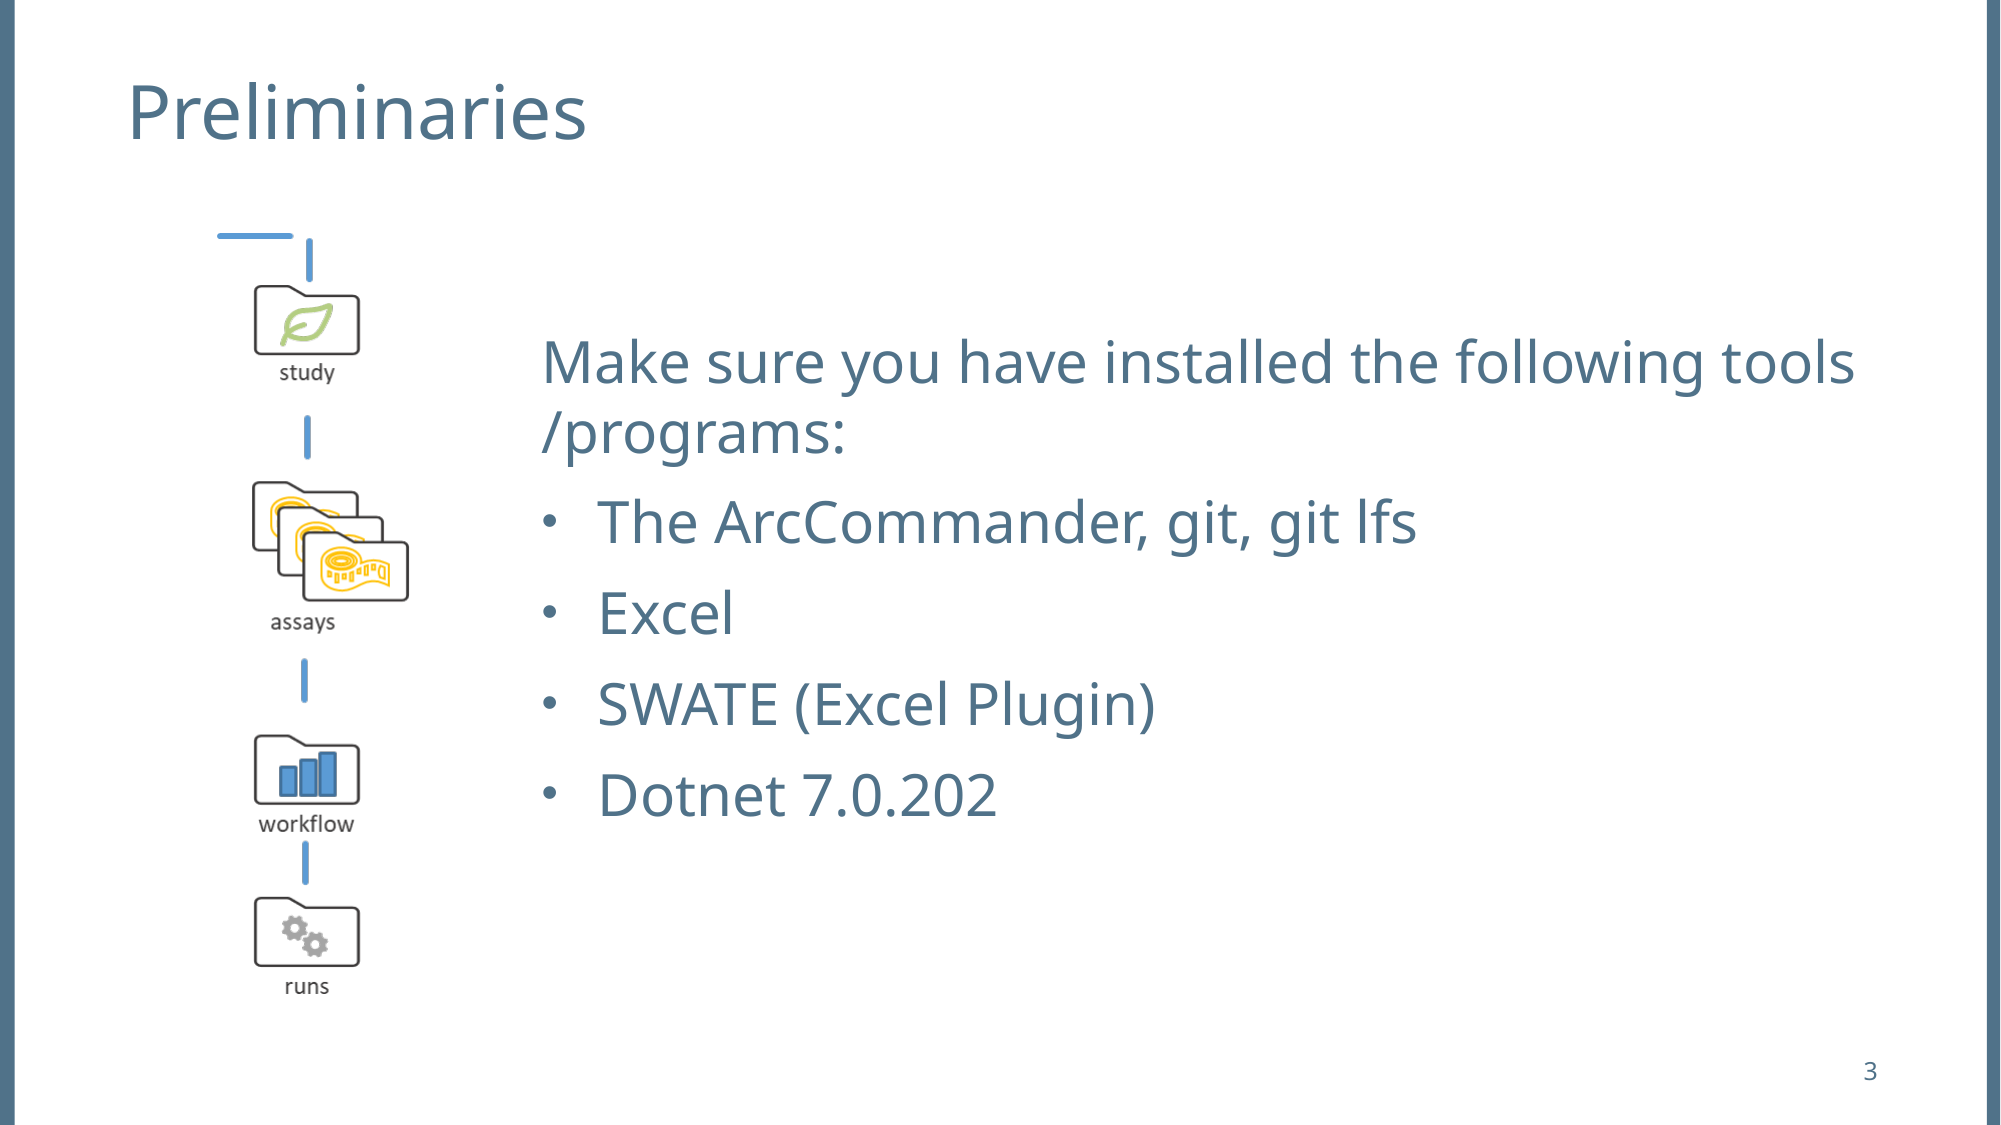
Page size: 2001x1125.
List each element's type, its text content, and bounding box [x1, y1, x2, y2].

list Make sure you have installed the following tools /programs: The ArcCommander, git, git lfs Excel SWATE (Excel Plugin) Dotnet 7.0.202 [526, 317, 2000, 1125]
title Preliminaries [111, 1, 2000, 219]
slide_number 3 [1442, 1042, 1893, 1103]
picture [217, 233, 424, 1017]
